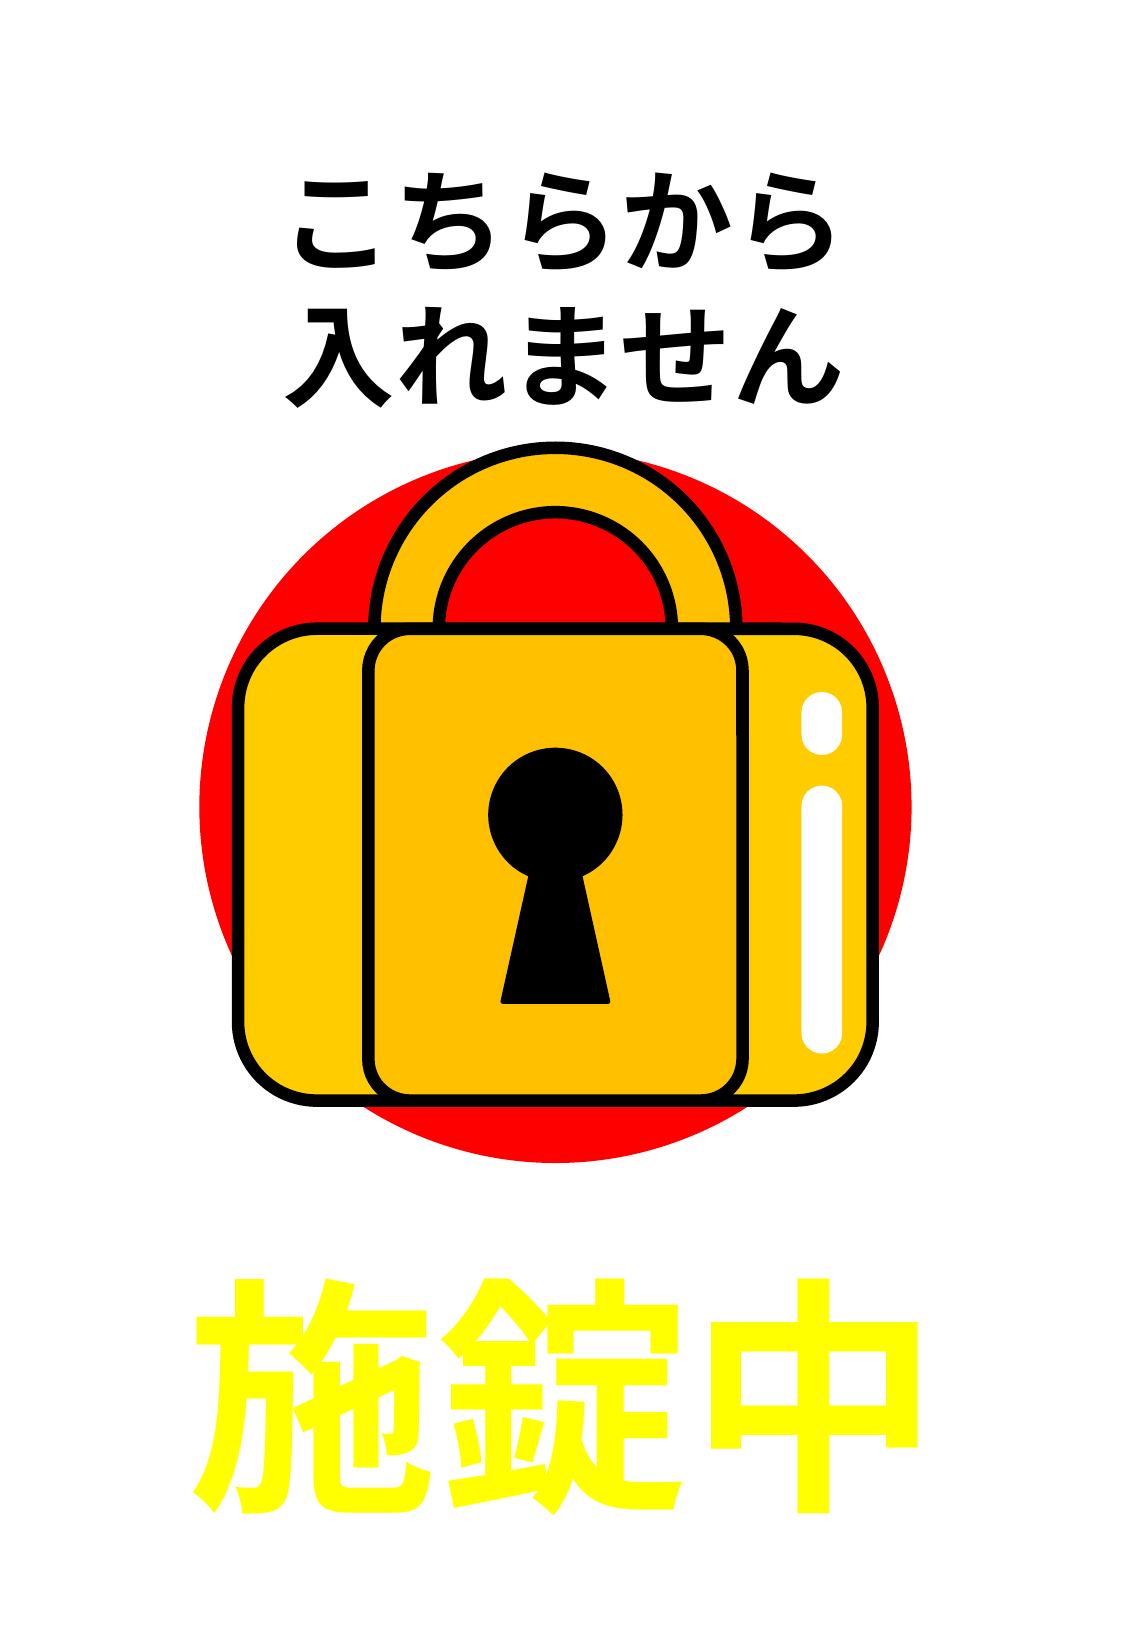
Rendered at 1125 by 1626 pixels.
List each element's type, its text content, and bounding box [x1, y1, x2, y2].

text_box 施錠中 [23, 1234, 1104, 1550]
text_box こちらから 入れません [23, 143, 1104, 429]
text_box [199, 447, 912, 1164]
